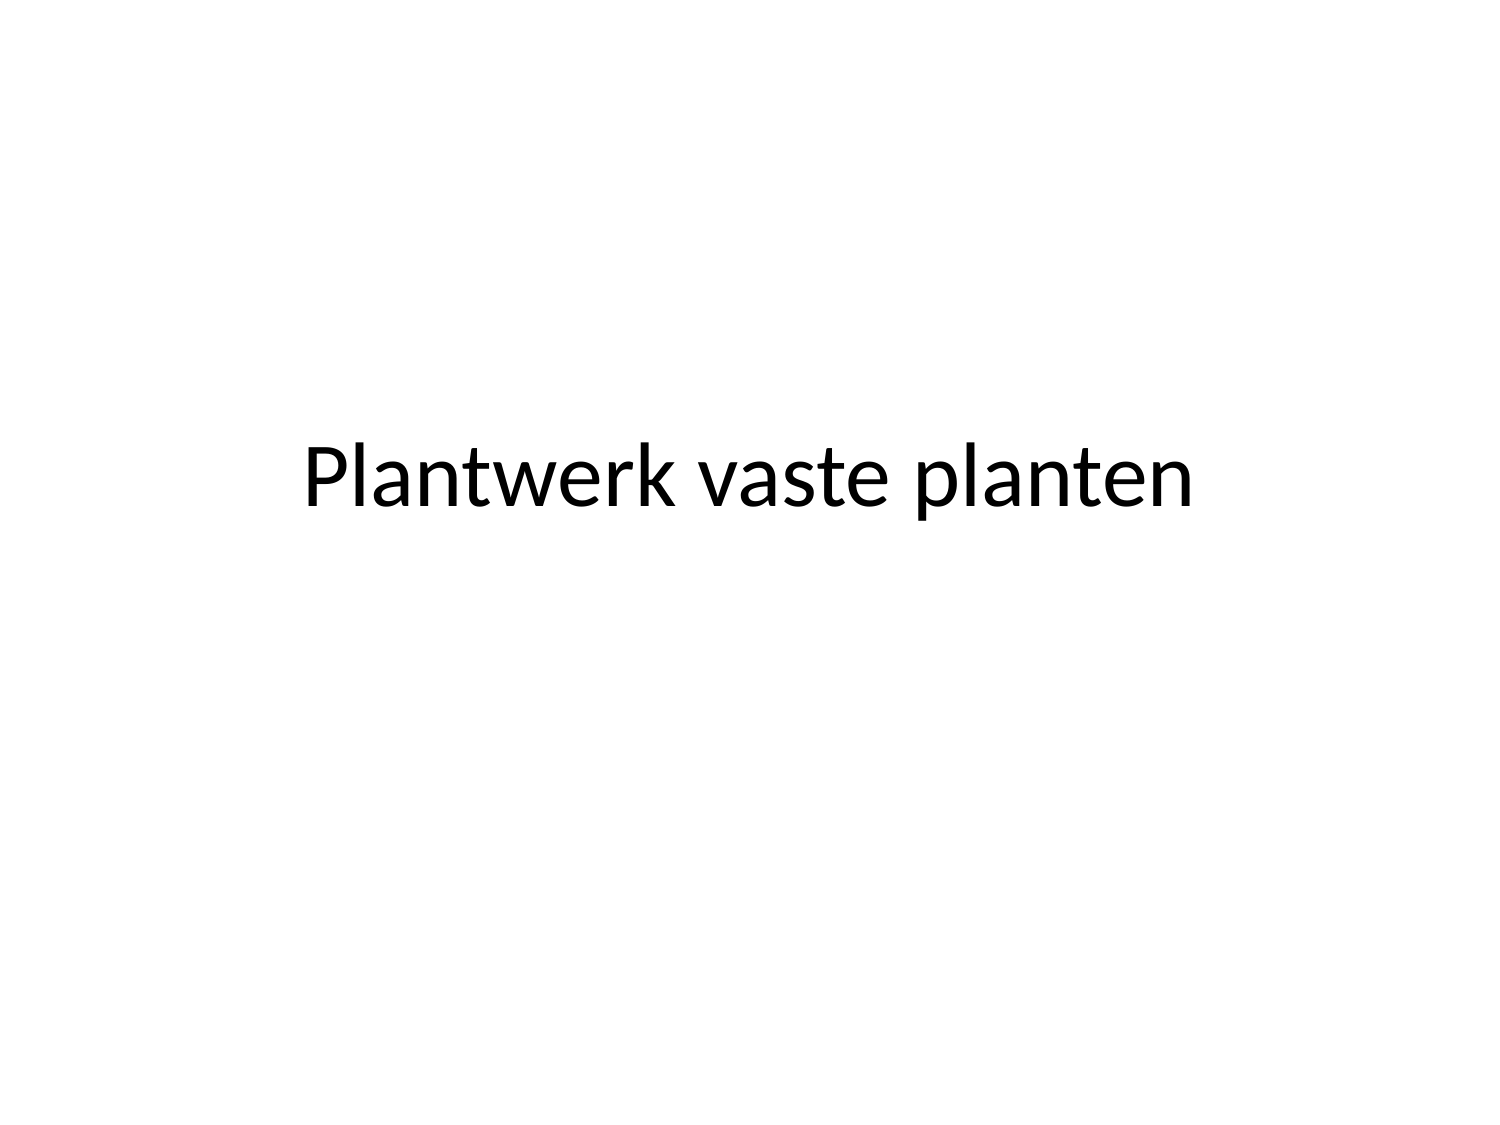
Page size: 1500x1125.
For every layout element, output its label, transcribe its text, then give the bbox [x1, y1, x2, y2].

title Plantwerk vaste planten [112, 349, 1388, 591]
